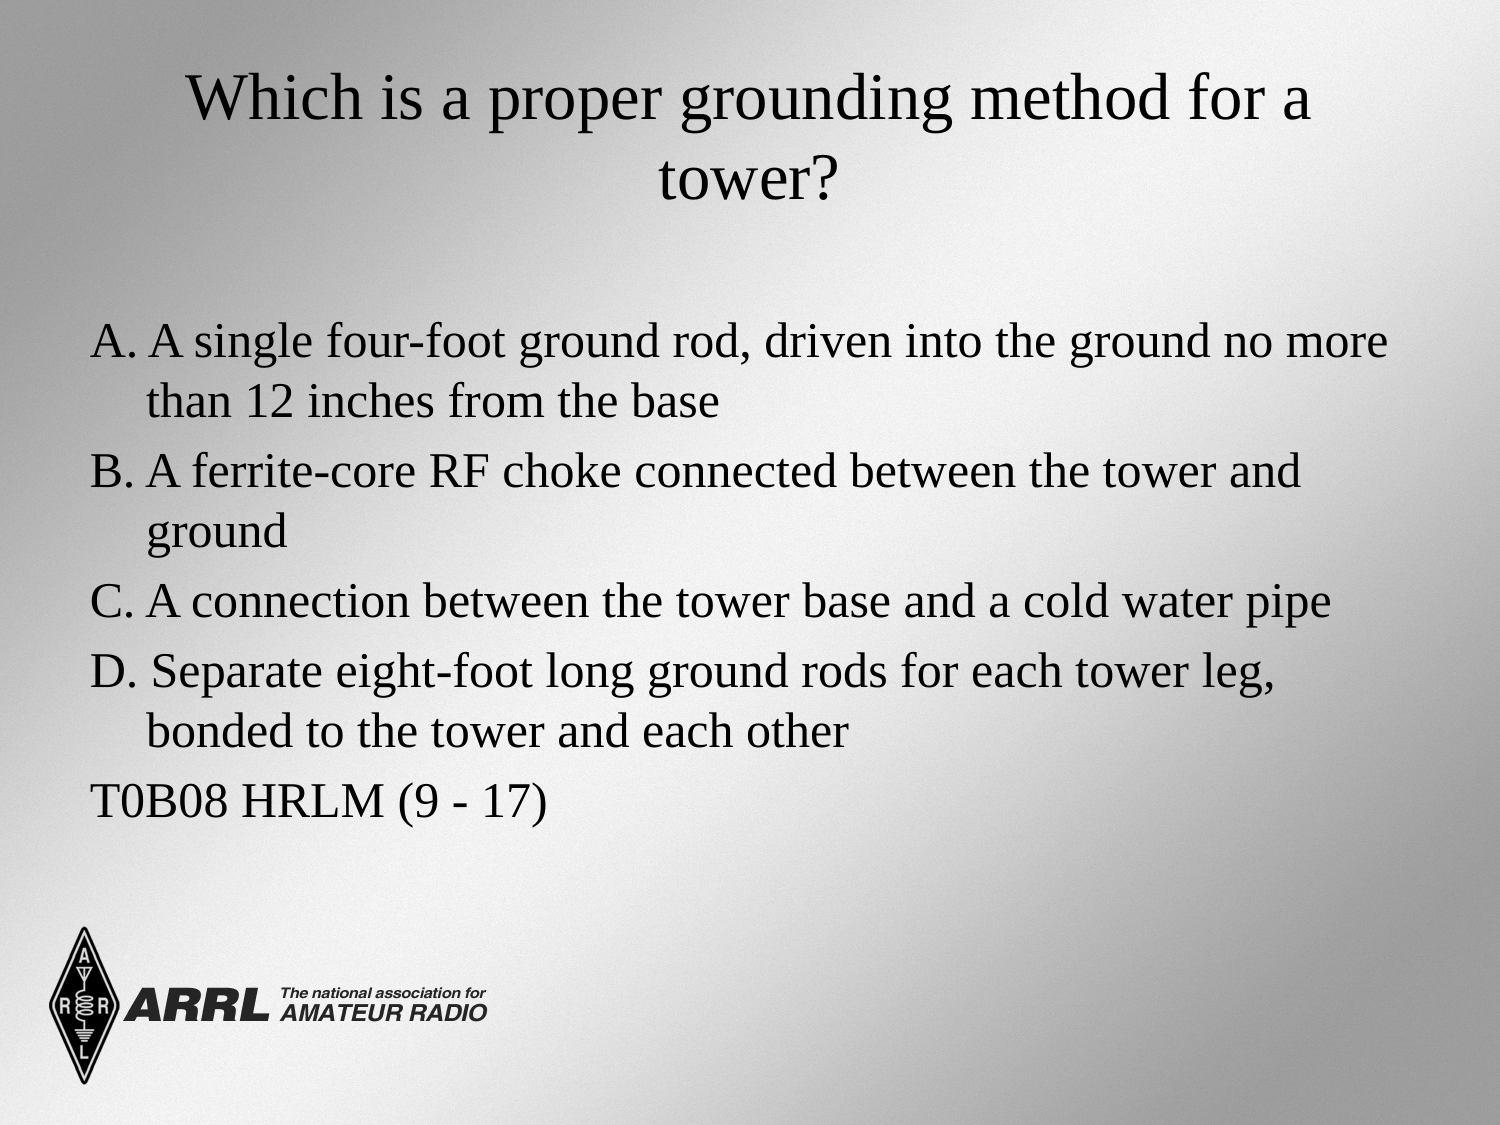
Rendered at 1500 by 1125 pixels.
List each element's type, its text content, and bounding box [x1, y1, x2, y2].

list A. A single four-foot ground rod, driven into the ground no more than 12 inches from the base B. A ferrite-core RF choke connected between the tower and ground C. A connection between the tower base and a cold water pipe D. Separate eight-foot long ground rods for each tower leg, bonded to the tower and each other T0B08 HRLM (9 - 17) [75, 299, 1425, 1005]
title Which is a proper grounding method for a tower? [75, 45, 1425, 233]
picture [0, 0, 1500, 1125]
